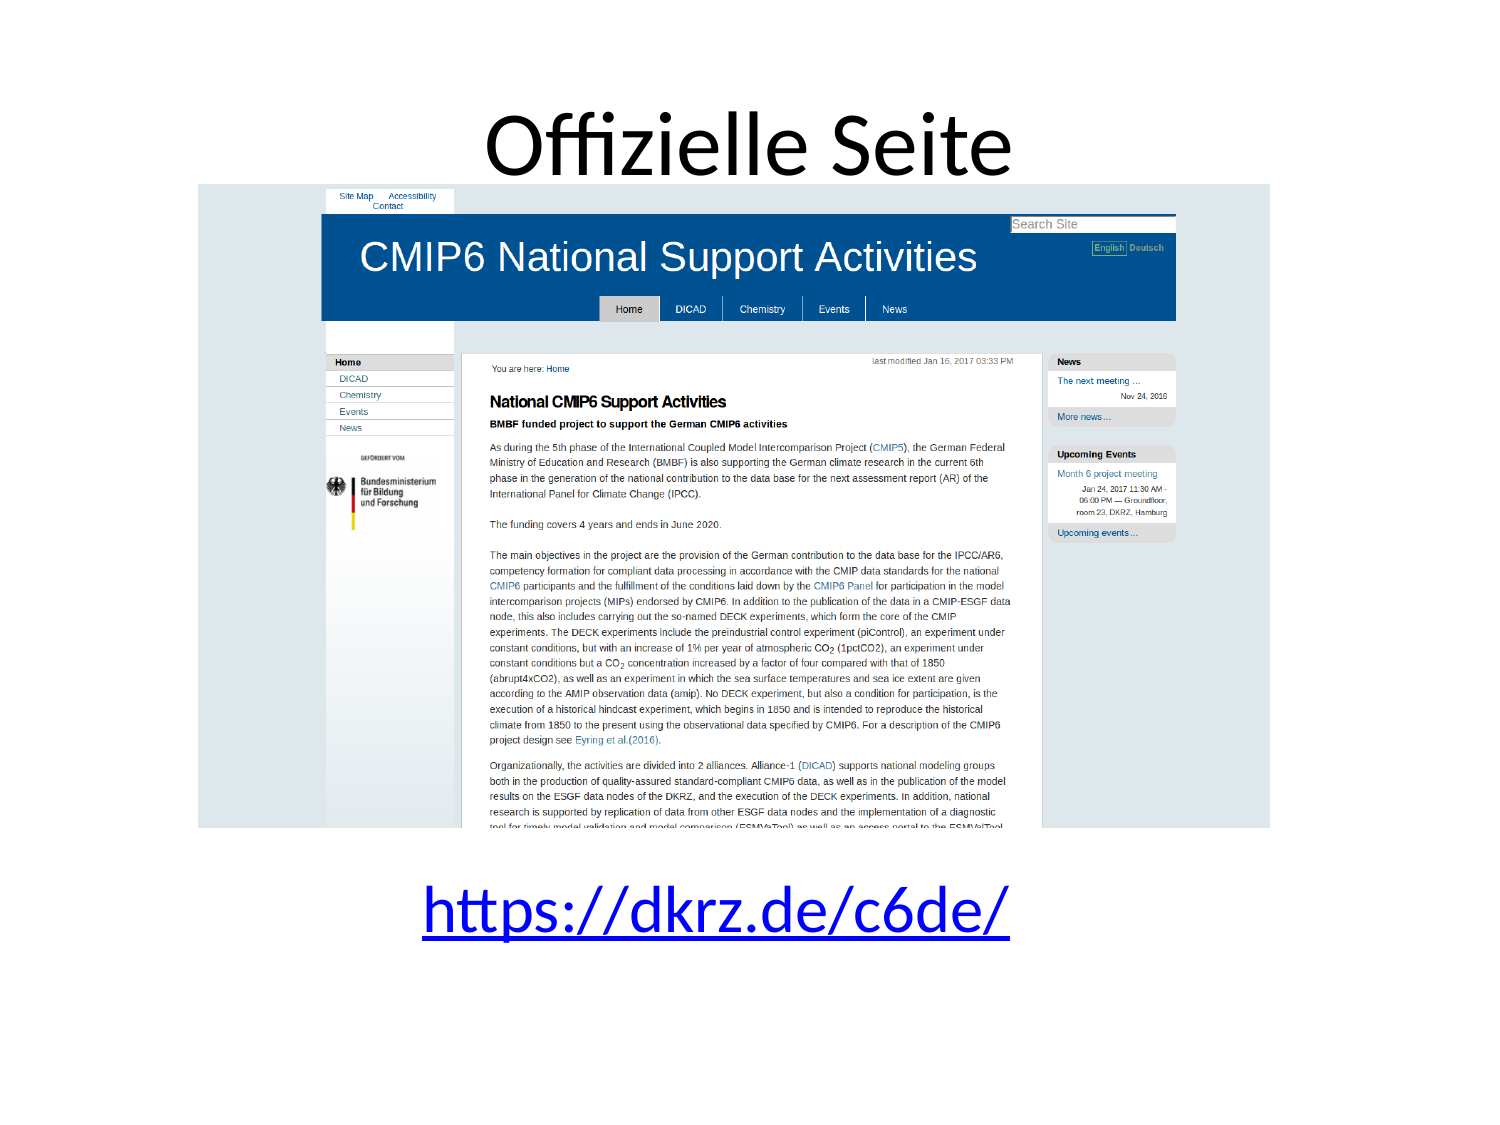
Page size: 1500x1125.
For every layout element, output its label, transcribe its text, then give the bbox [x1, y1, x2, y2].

picture [197, 184, 1271, 828]
list https://dkrz.de/c6de/ [407, 857, 1069, 976]
title Offizielle Seite [75, 45, 1425, 233]
